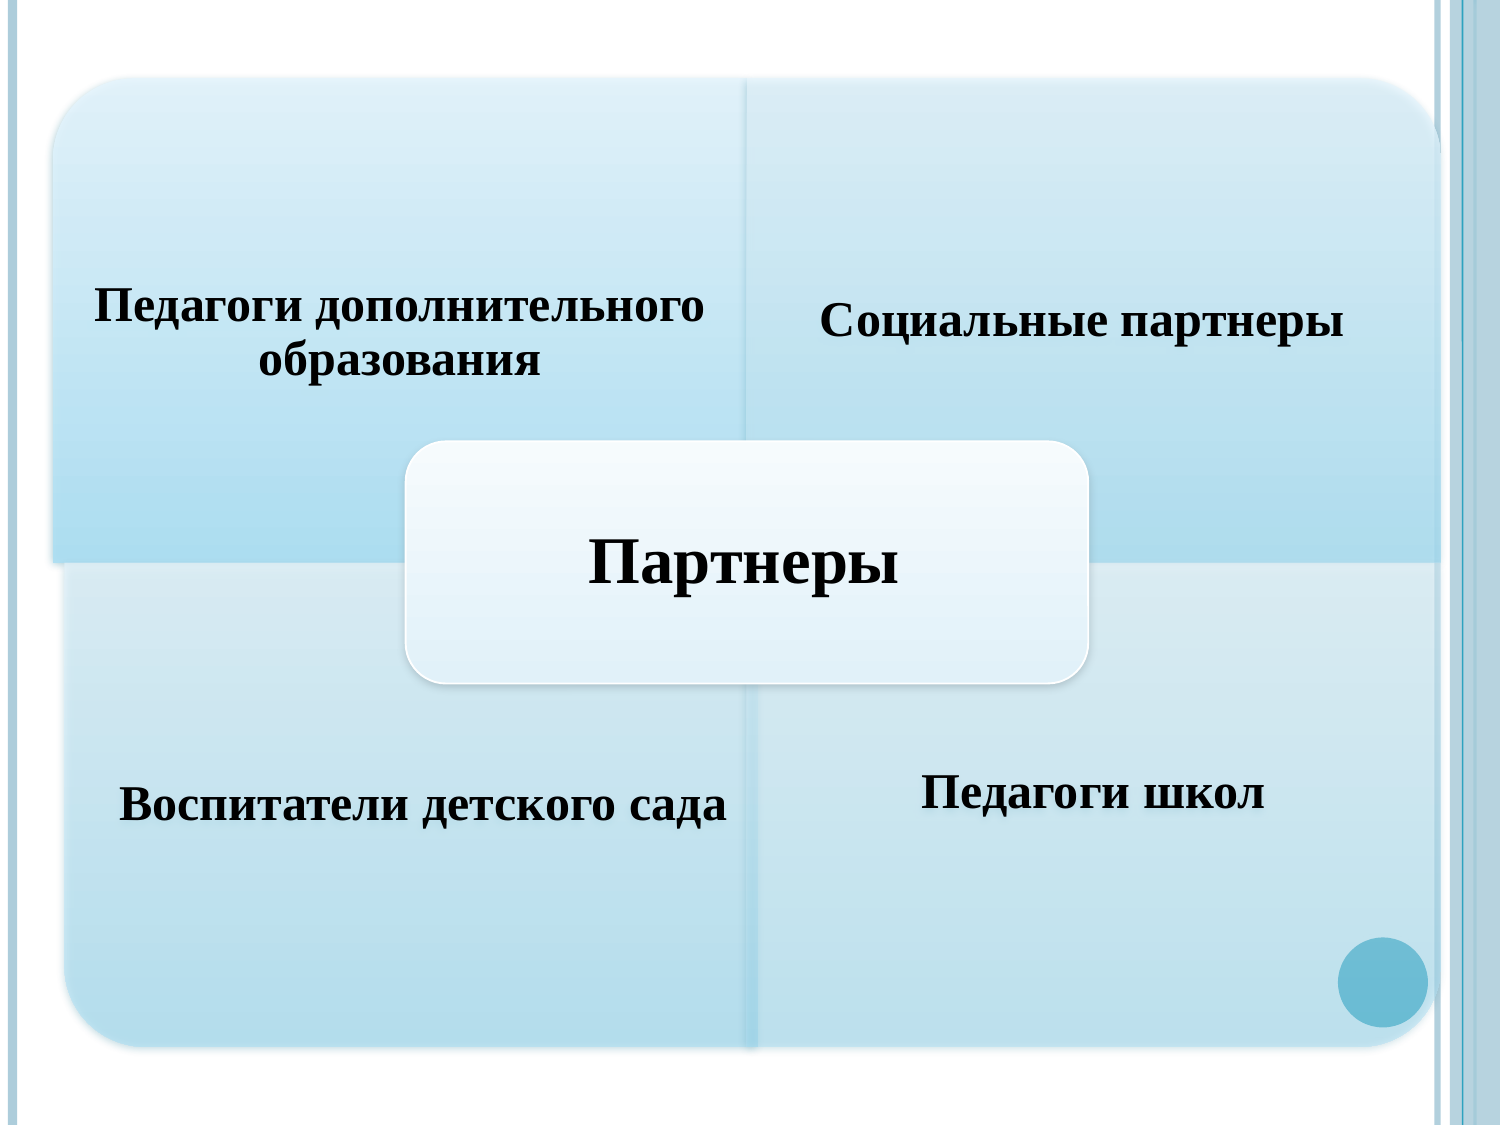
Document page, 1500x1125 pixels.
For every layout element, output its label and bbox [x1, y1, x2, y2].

list [52, 77, 1442, 1048]
